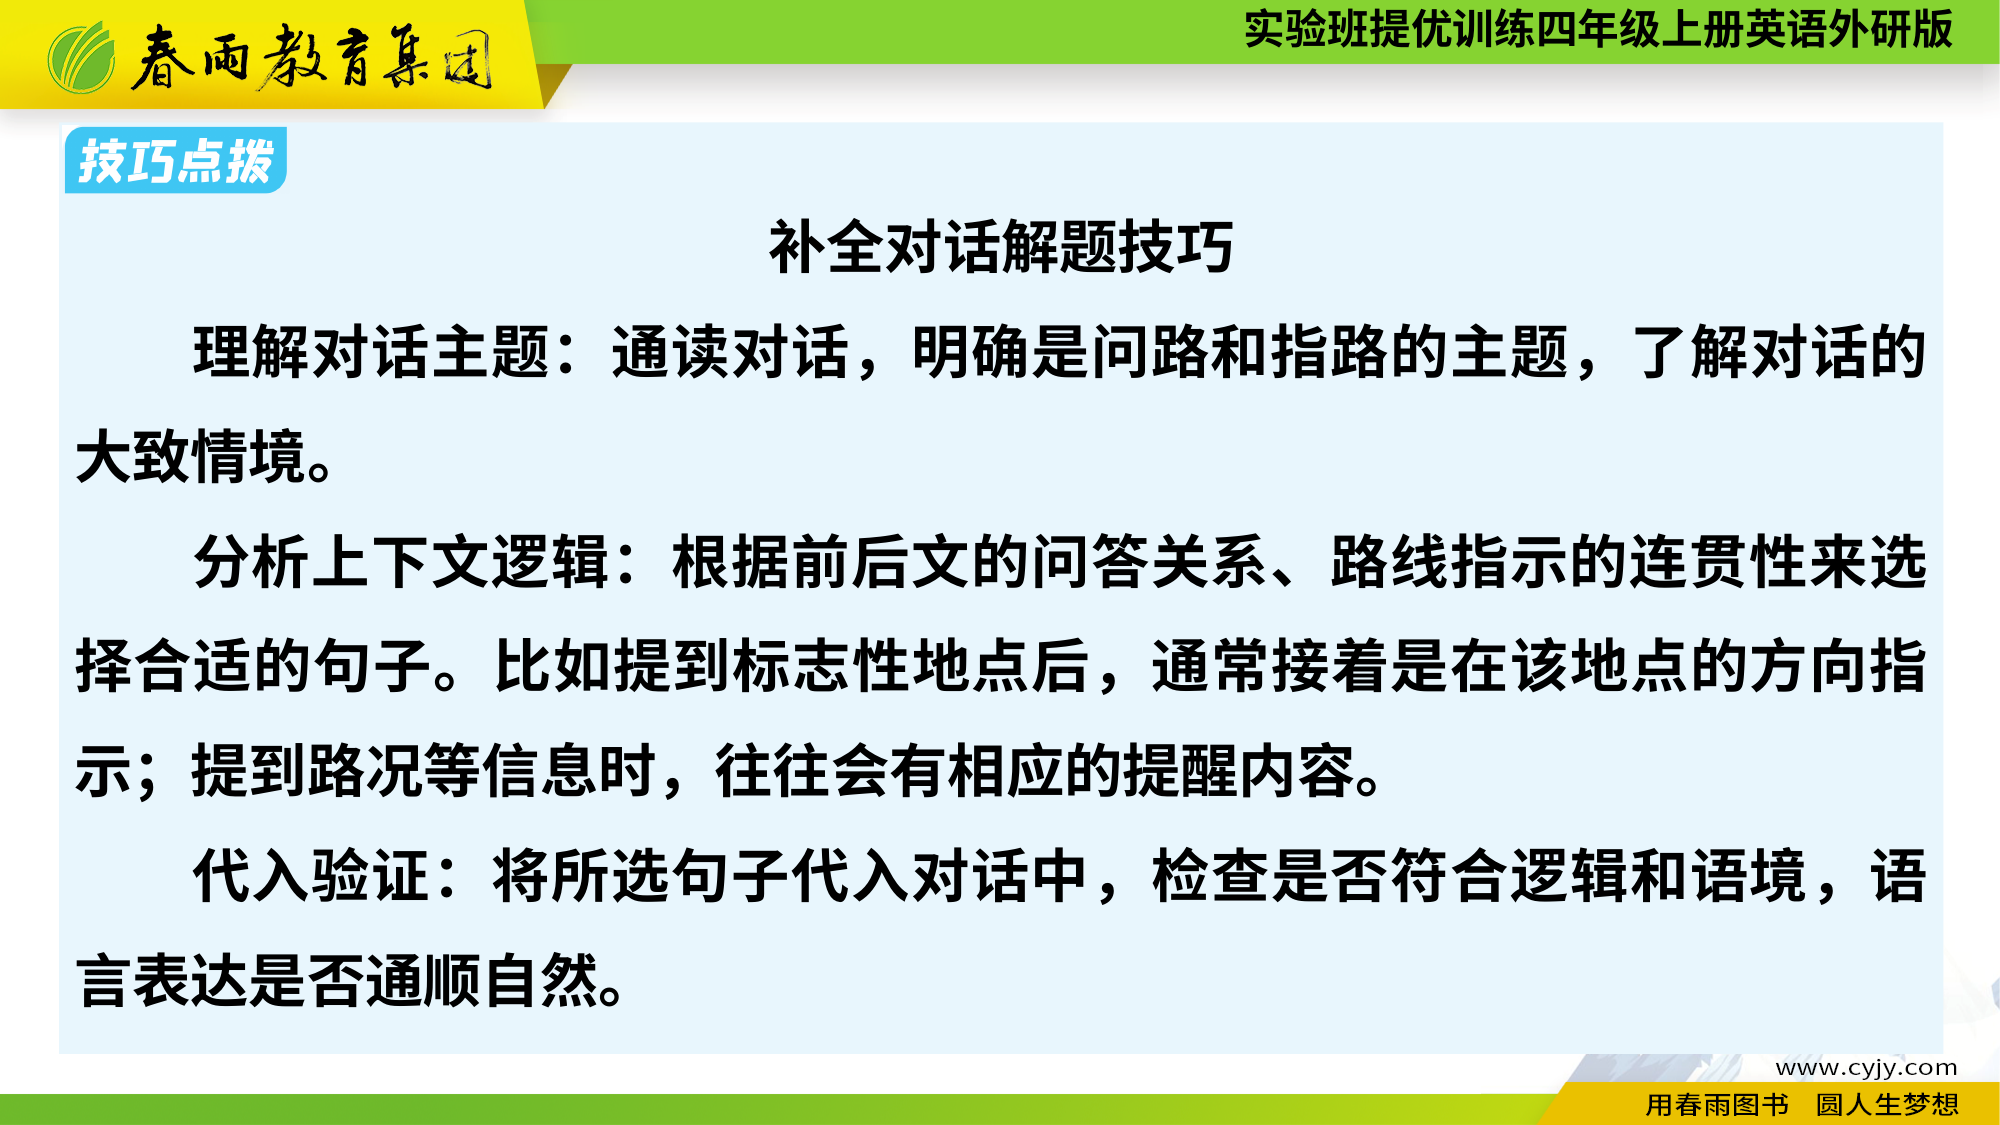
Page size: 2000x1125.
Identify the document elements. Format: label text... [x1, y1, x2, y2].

picture [0, 0, 2000, 1125]
list 补全对话解题技巧 理解对话主题：通读对话，明确是问路和指路的主题，了解对话的大致情境。 分析上下文逻辑：根据前后文的问答关系、路线指示的连贯性来选择合适的句子。比如提到标志性地点后，通常接着是在该地点的方向指示；提到路况等信息时，往往会有相应的提醒内容。 代入验证：将所选句子代入对话中，检查是否符合逻辑和语境，语言表达是否通顺自然。 [59, 122, 1944, 1054]
